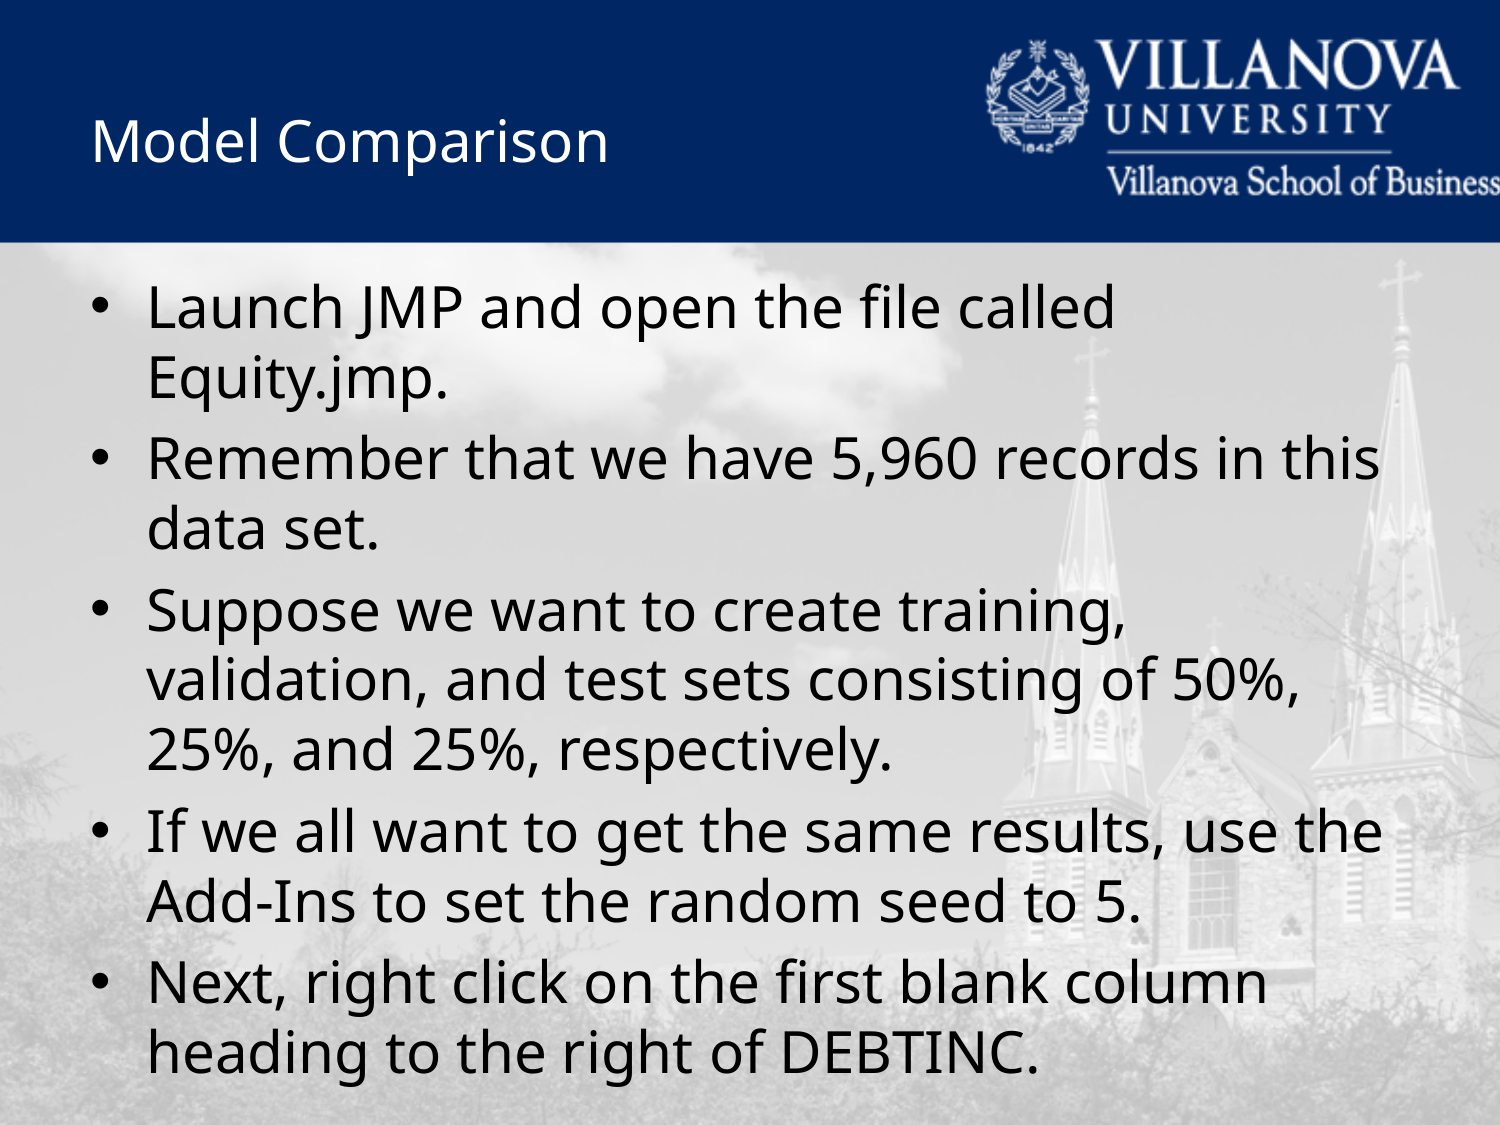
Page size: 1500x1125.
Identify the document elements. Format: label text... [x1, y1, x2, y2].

title Model Comparison [75, 45, 1425, 233]
list Launch JMP and open the file called Equity.jmp. Remember that we have 5,960 records in this data set. Suppose we want to create training, validation, and test sets consisting of 50%, 25%, and 25%, respectively. If we all want to get the same results, use the Add-Ins to set the random seed to 5. Next, right click on the first blank column heading to the right of DEBTINC. [75, 262, 1425, 1125]
picture [0, 0, 1500, 1125]
